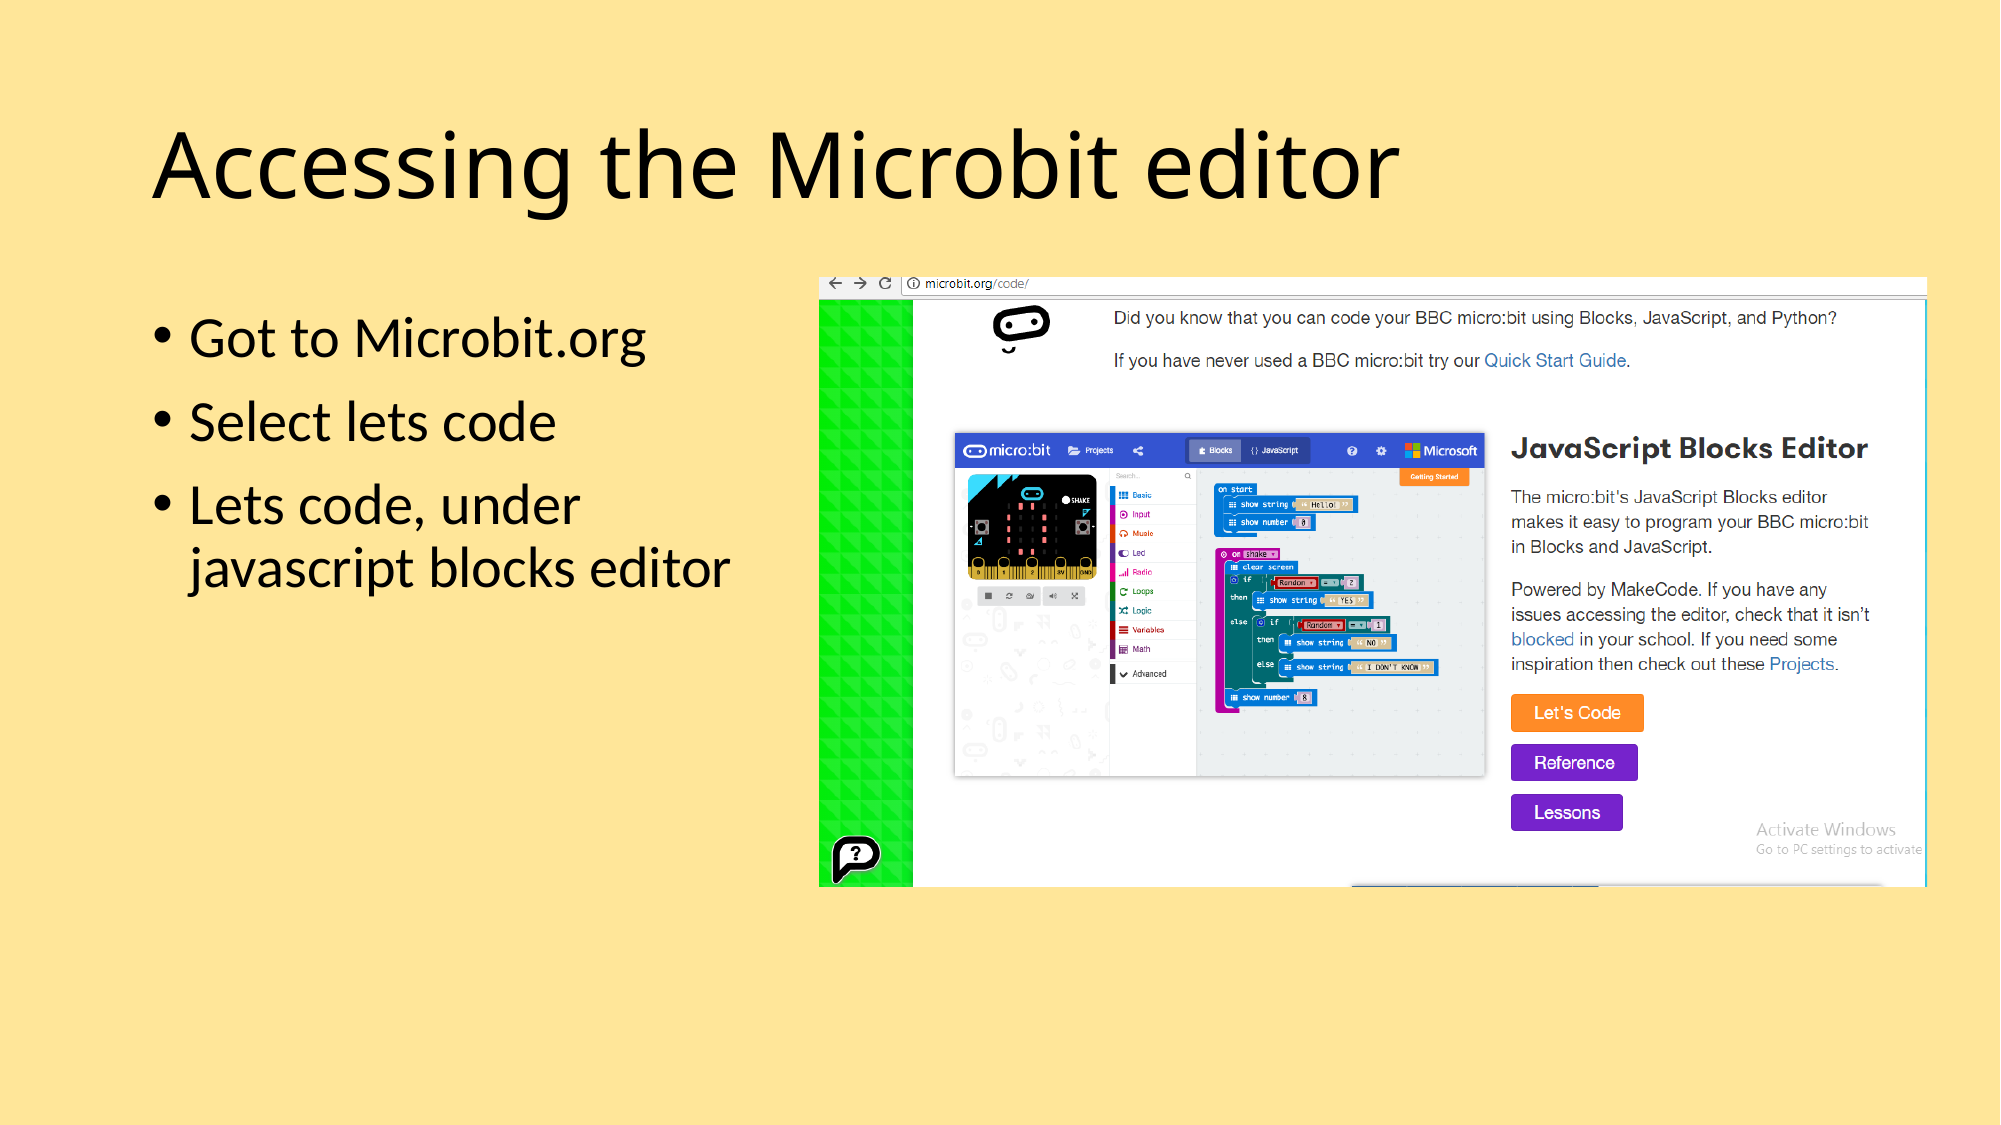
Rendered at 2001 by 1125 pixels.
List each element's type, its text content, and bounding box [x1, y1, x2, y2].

title Accessing the Microbit editor [137, 59, 1863, 278]
picture [819, 277, 1928, 887]
list Got to Microbit.org Select lets code Lets code, under javascript blocks editor [137, 299, 820, 1014]
